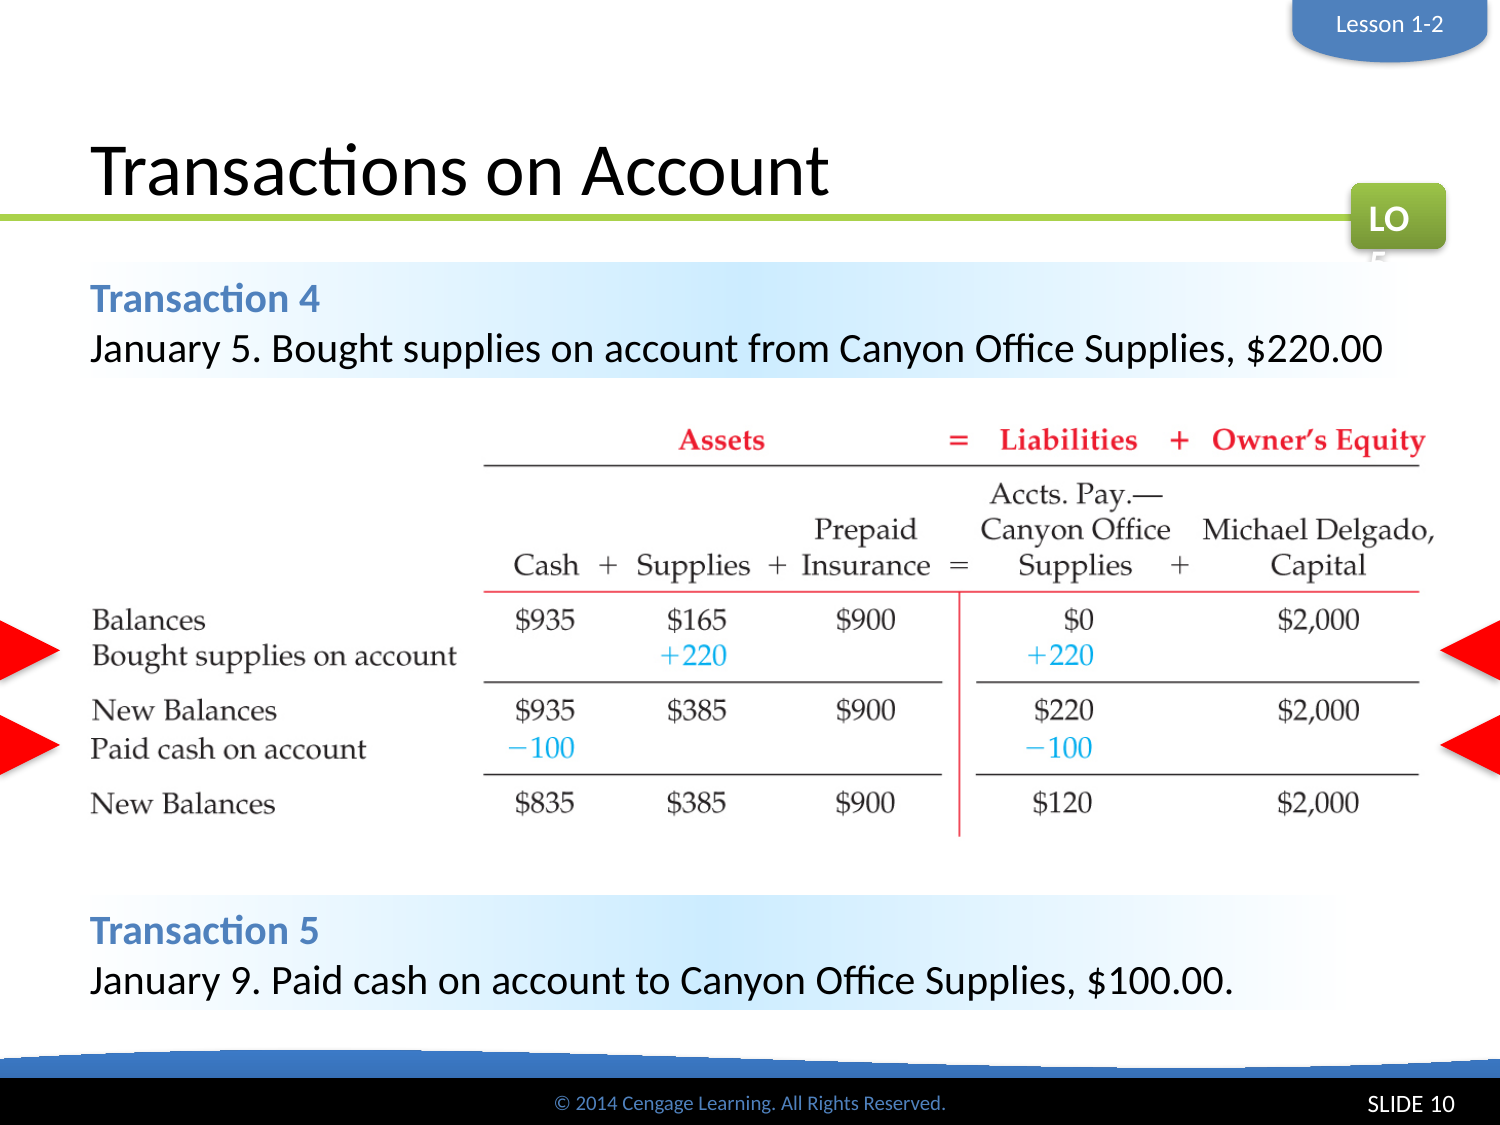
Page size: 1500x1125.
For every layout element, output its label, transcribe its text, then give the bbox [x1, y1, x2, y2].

slide_number SLIDE 10 [1170, 1080, 1470, 1125]
text_box LO5 [1350, 183, 1446, 250]
picture [87, 776, 1438, 841]
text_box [0, 714, 1500, 776]
text_box [1292, 0, 1488, 63]
title Transactions on Account [75, 29, 1350, 218]
picture [87, 681, 1438, 714]
picture [87, 424, 1438, 619]
text_box Transaction 4 January 5. Bought supplies on account from Canyon Office Supplies, $220.00 [74, 262, 1413, 378]
text_box Lesson 1-2 [1321, 0, 1459, 45]
text_box Transaction 5 January 9. Paid cash on account to Canyon Office Supplies, $100.00. [74, 895, 1350, 1010]
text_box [0, 619, 1500, 681]
